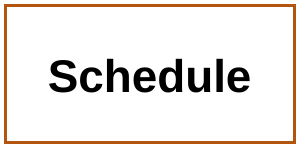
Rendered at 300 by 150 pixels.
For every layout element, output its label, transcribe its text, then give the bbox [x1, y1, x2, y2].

text_box [4, 4, 295, 144]
text_box Schedule [16, 38, 283, 109]
